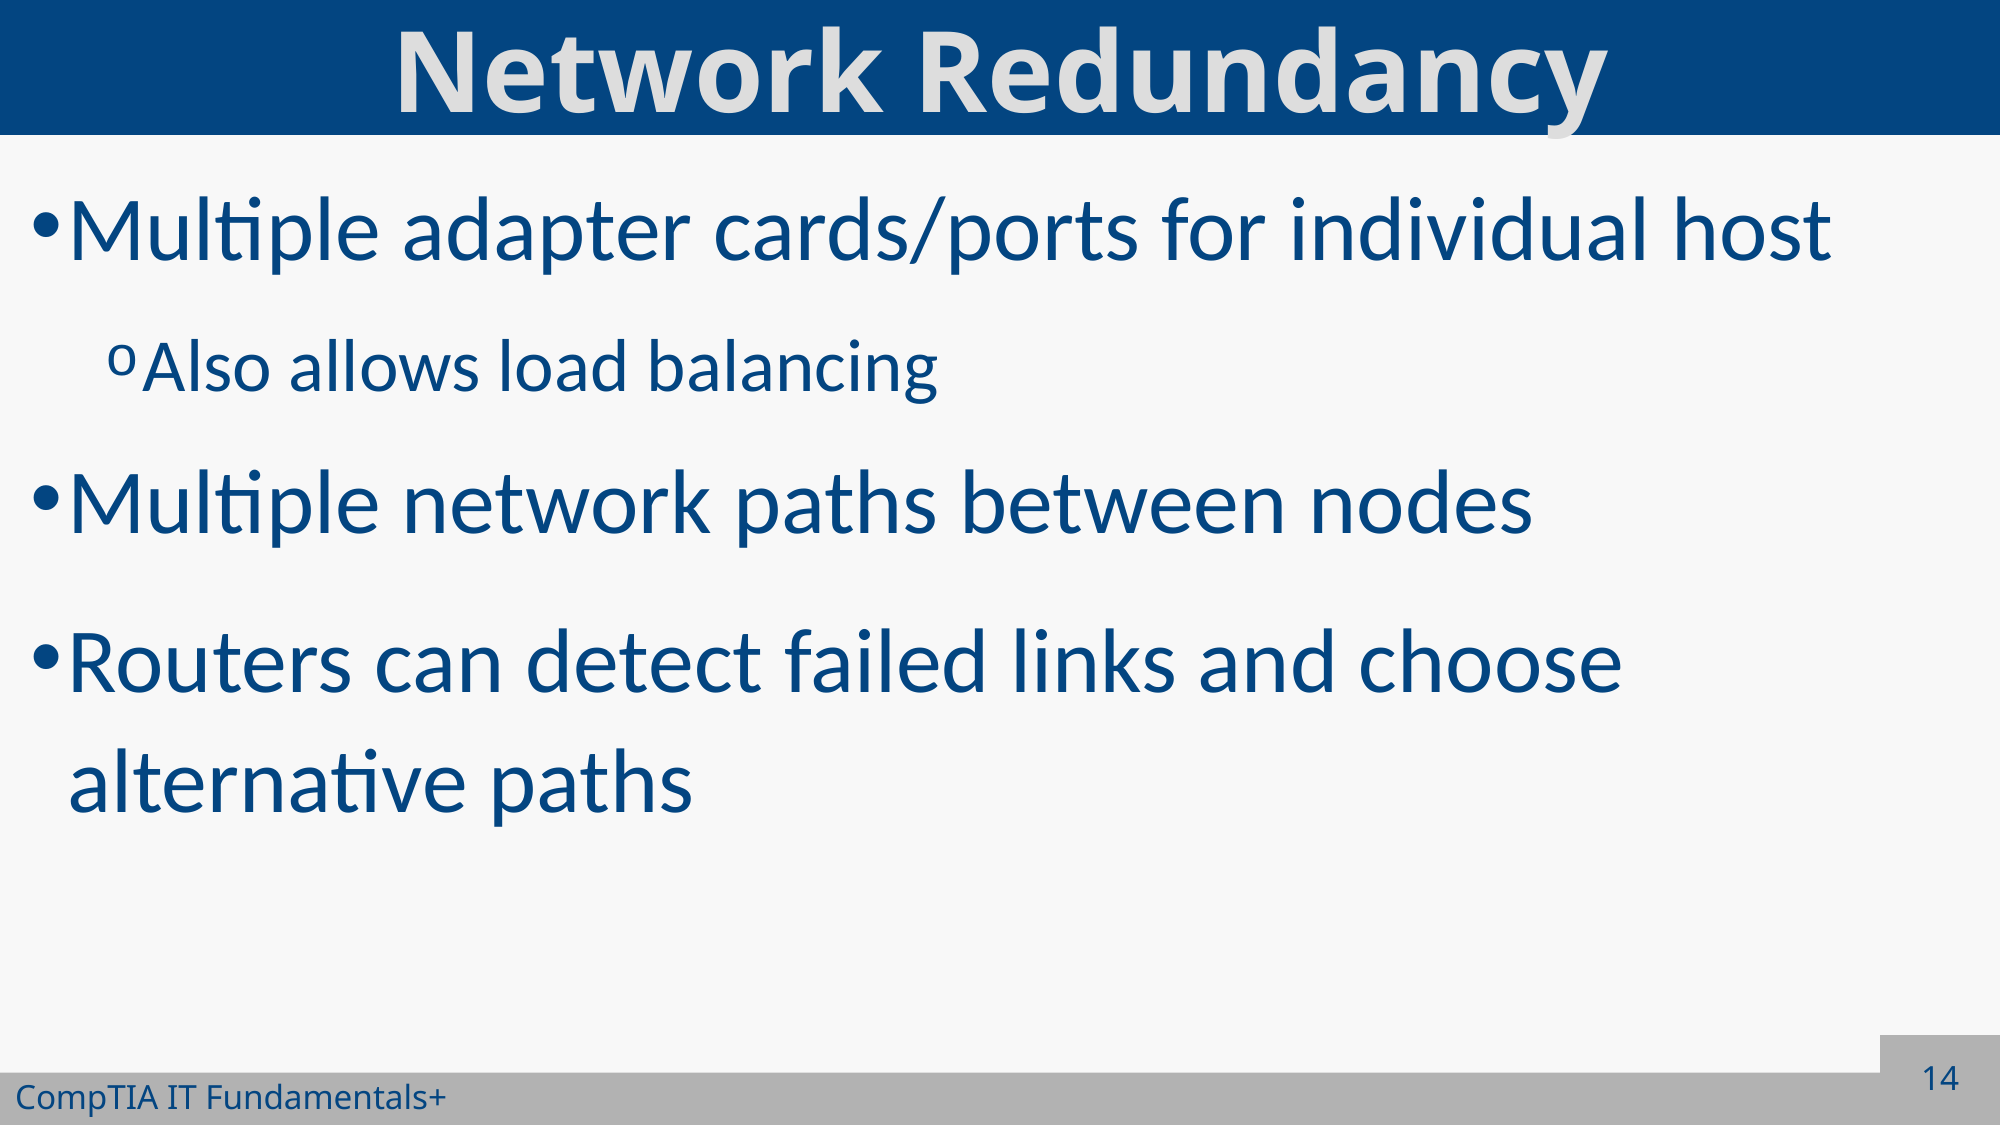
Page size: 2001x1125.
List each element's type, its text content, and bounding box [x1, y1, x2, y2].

list Multiple adapter cards/ports for individual host Also allows load balancing Multiple network paths between nodes Routers can detect failed links and choose alternative paths [15, 149, 1980, 1065]
title Network Redundancy [0, 0, 2000, 135]
slide_number 14 [1880, 1035, 2000, 1125]
footer CompTIA IT Fundamentals+ [0, 1072, 1880, 1125]
